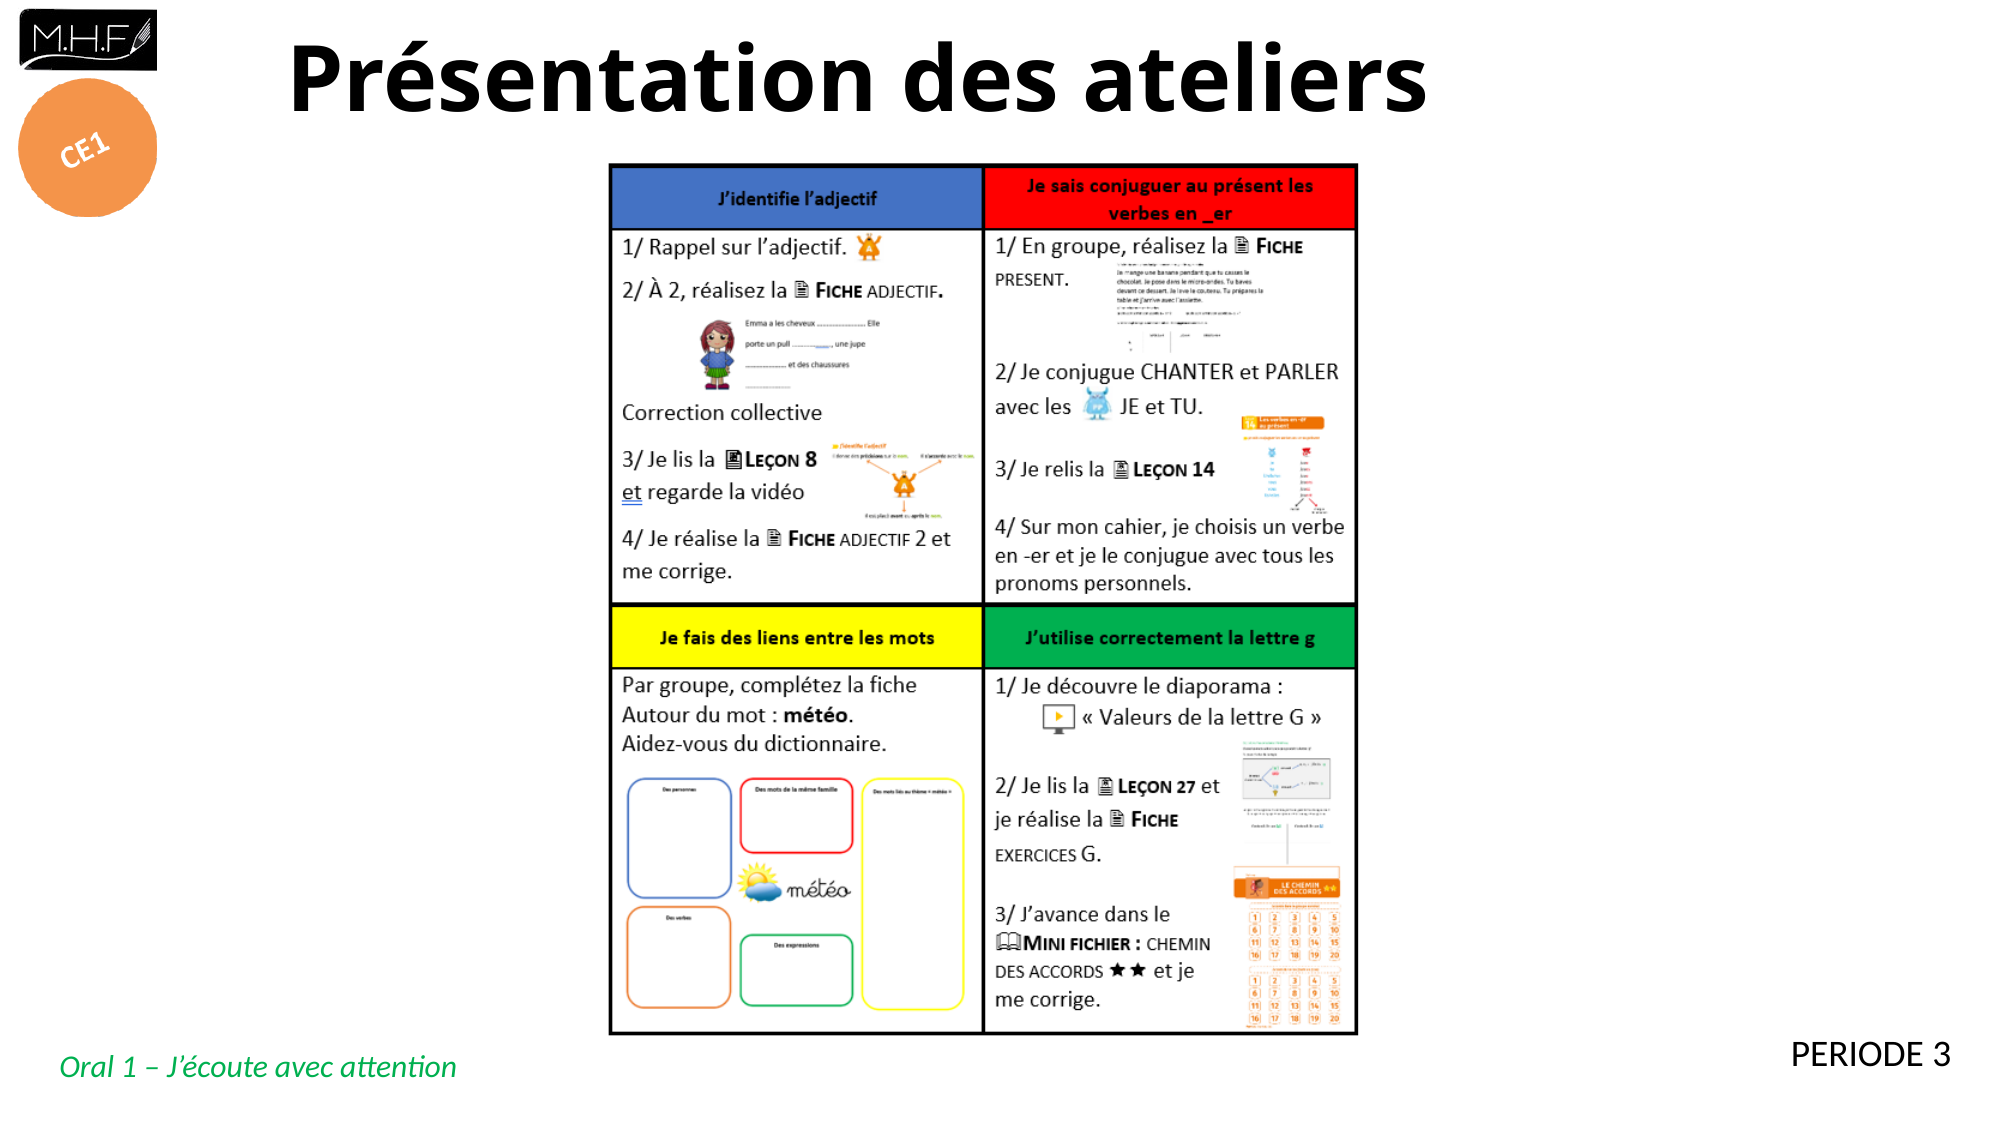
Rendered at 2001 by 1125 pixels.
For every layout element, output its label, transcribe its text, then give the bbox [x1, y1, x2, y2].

picture [598, 155, 1363, 1039]
text_box PERIODE 3 [1362, 1021, 1967, 1082]
title Présentation des ateliers [271, 7, 1818, 156]
picture [18, 78, 157, 218]
text_box Oral 1 – J’écoute avec attention [44, 1038, 1346, 1092]
picture [16, 7, 157, 74]
